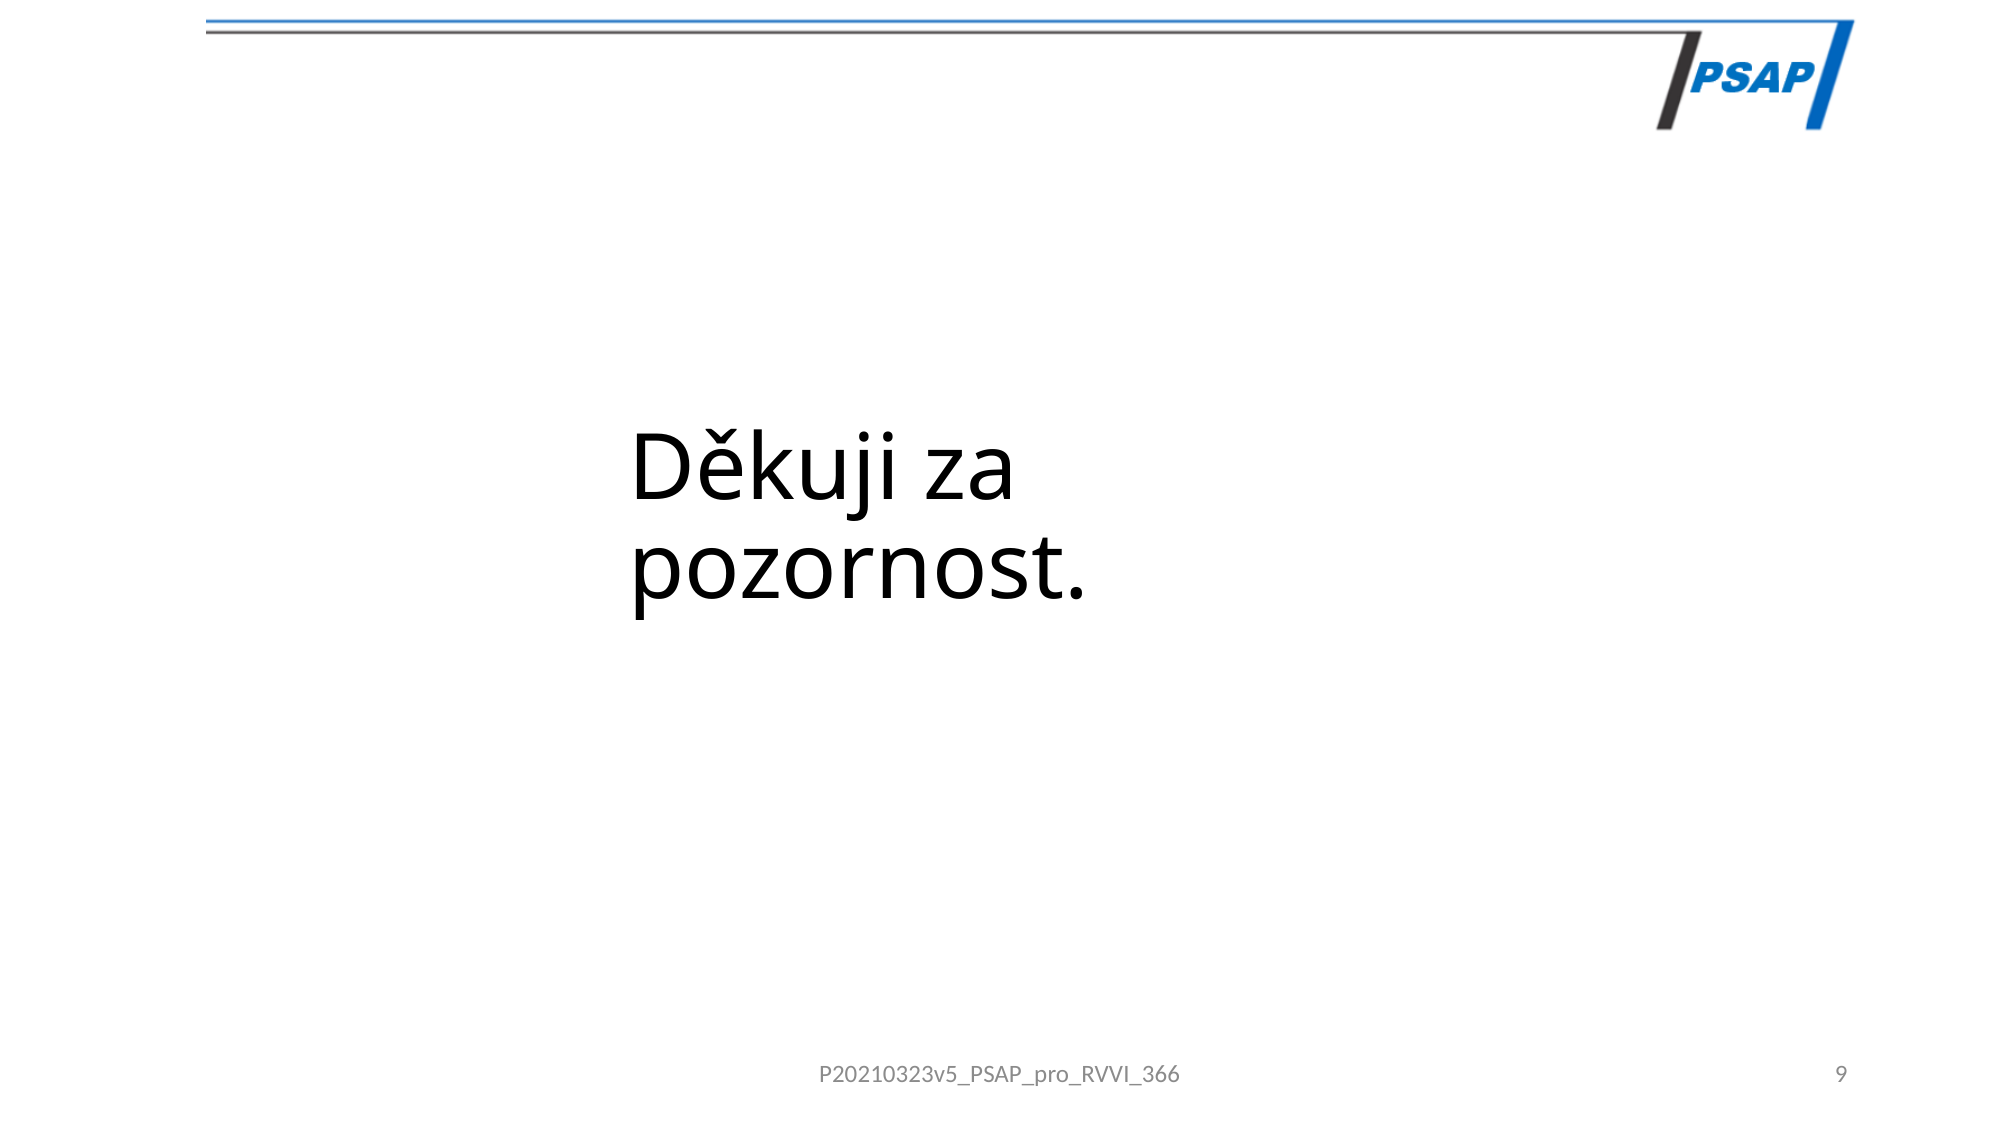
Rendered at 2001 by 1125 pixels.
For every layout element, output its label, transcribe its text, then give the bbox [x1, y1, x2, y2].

footer P20210323v5_PSAP_pro_RVVI_366 [662, 1042, 1338, 1103]
slide_number 9 [1412, 1042, 1863, 1103]
picture [206, 0, 1863, 142]
title Děkuji za pozornost. [613, 410, 1387, 629]
